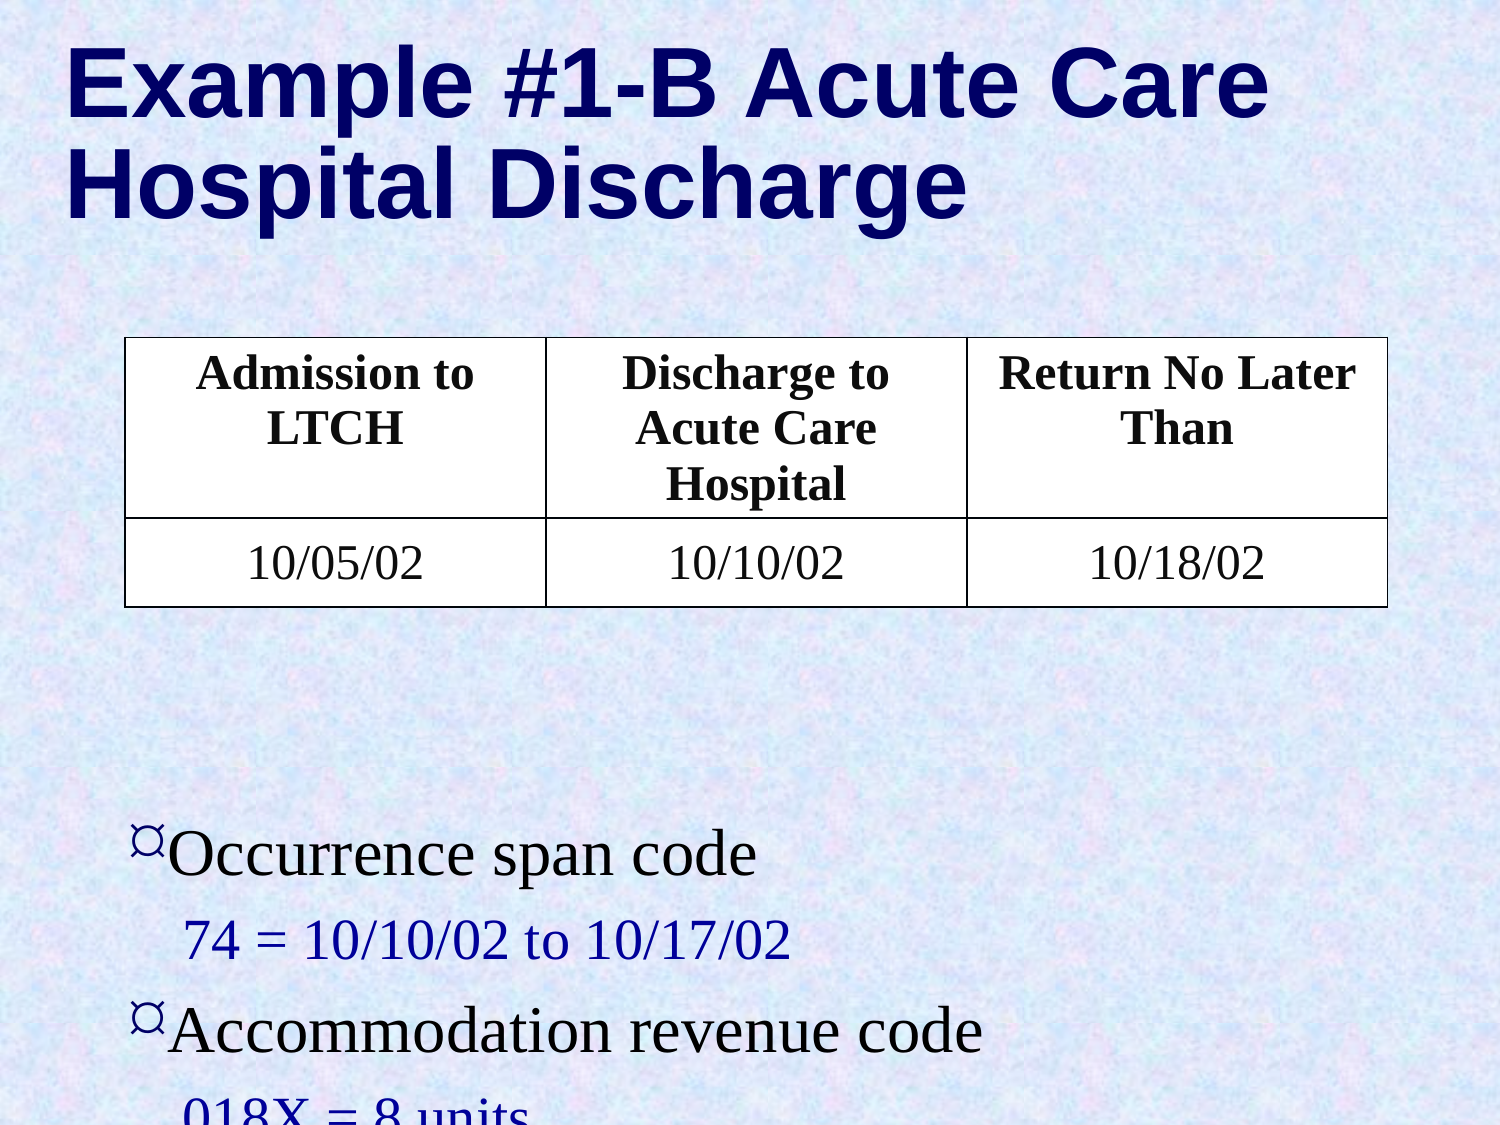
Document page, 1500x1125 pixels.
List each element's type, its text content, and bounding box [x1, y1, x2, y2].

list Occurrence span code 74 = 10/10/02 to 10/17/02 Accommodation revenue code 018X = 8 units [112, 275, 1375, 1050]
table_header Return No Later Than [968, 338, 1387, 517]
table_cell 10/05/02 [126, 519, 545, 606]
title Example #1-B Acute Care Hospital Discharge [50, 37, 1450, 238]
table_cell 10/10/02 [547, 519, 966, 606]
table_header Admission to LTCH [126, 338, 545, 517]
table_cell 10/18/02 [968, 519, 1387, 606]
table_header Discharge to Acute Care Hospital [547, 338, 966, 517]
